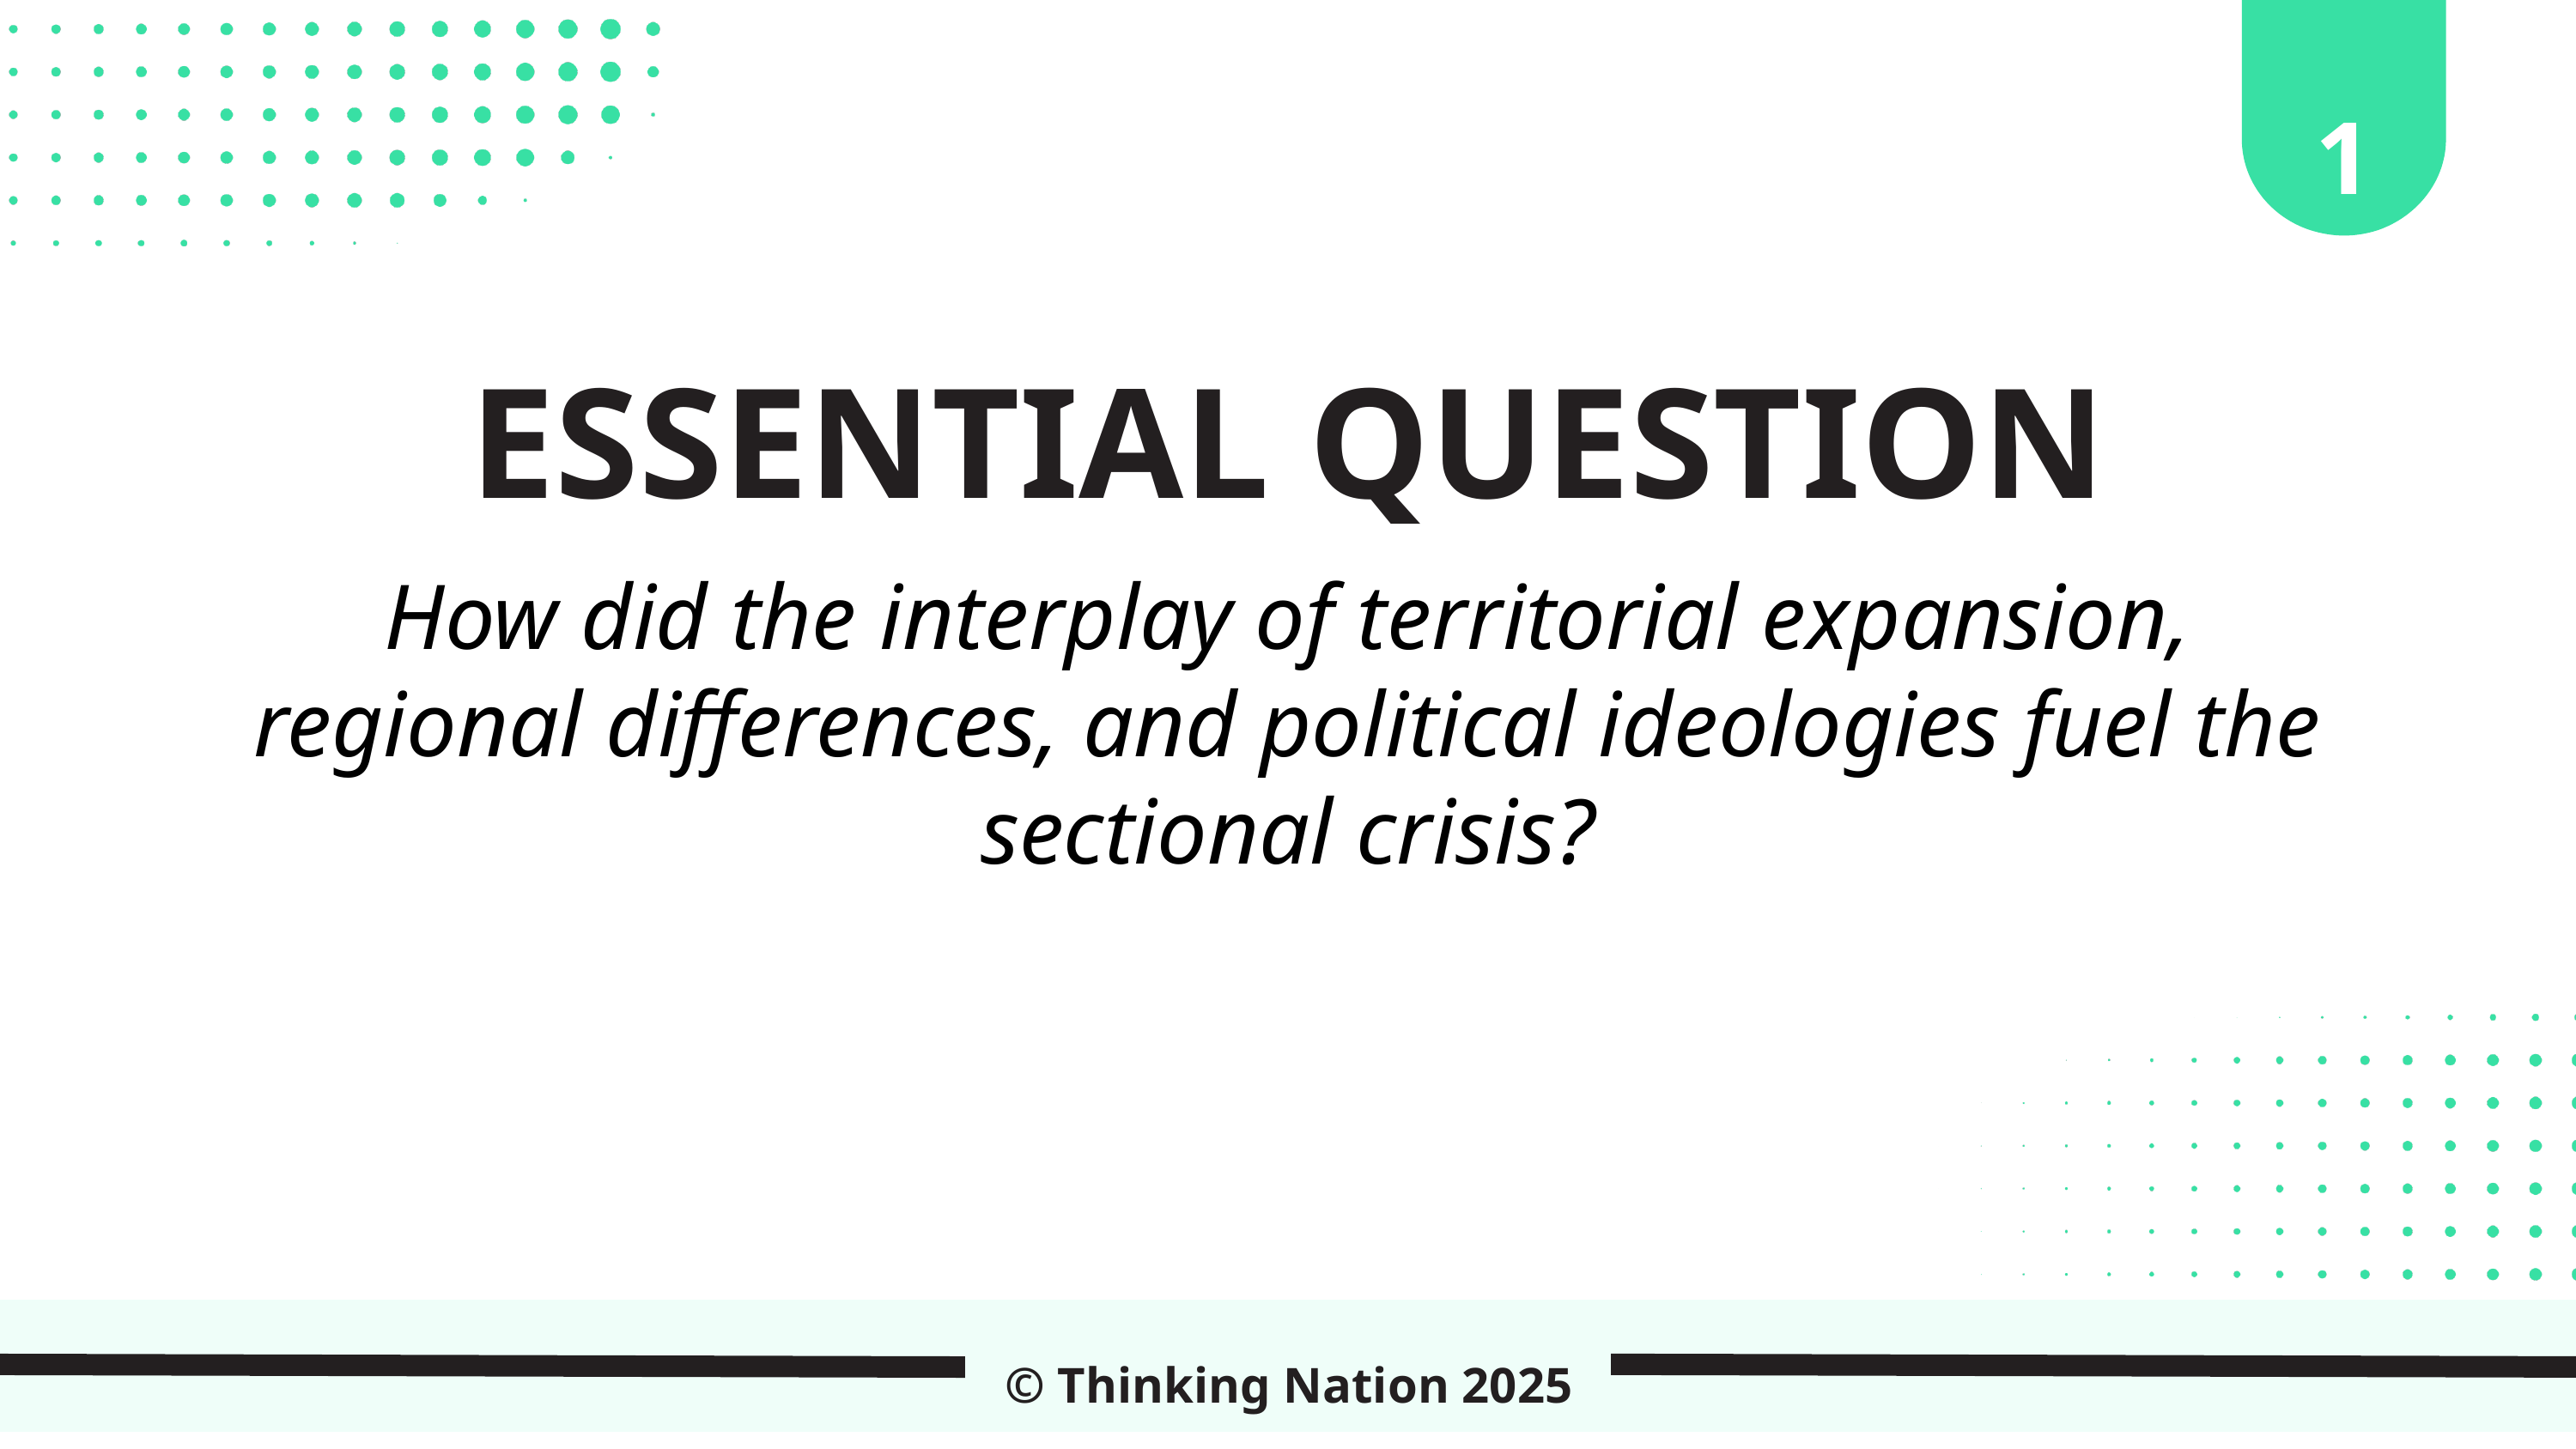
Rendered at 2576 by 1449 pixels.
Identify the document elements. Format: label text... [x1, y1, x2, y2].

text_box ESSENTIAL QUESTION [359, 273, 2216, 530]
text_box [0, 0, 660, 246]
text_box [2233, 0, 2455, 236]
text_box How did the interplay of territorial expansion, regional differences, and political ideologies fuel the sectional crisis? [252, 558, 2324, 883]
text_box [0, 1299, 2576, 1433]
text_box [1938, 1013, 2576, 1299]
